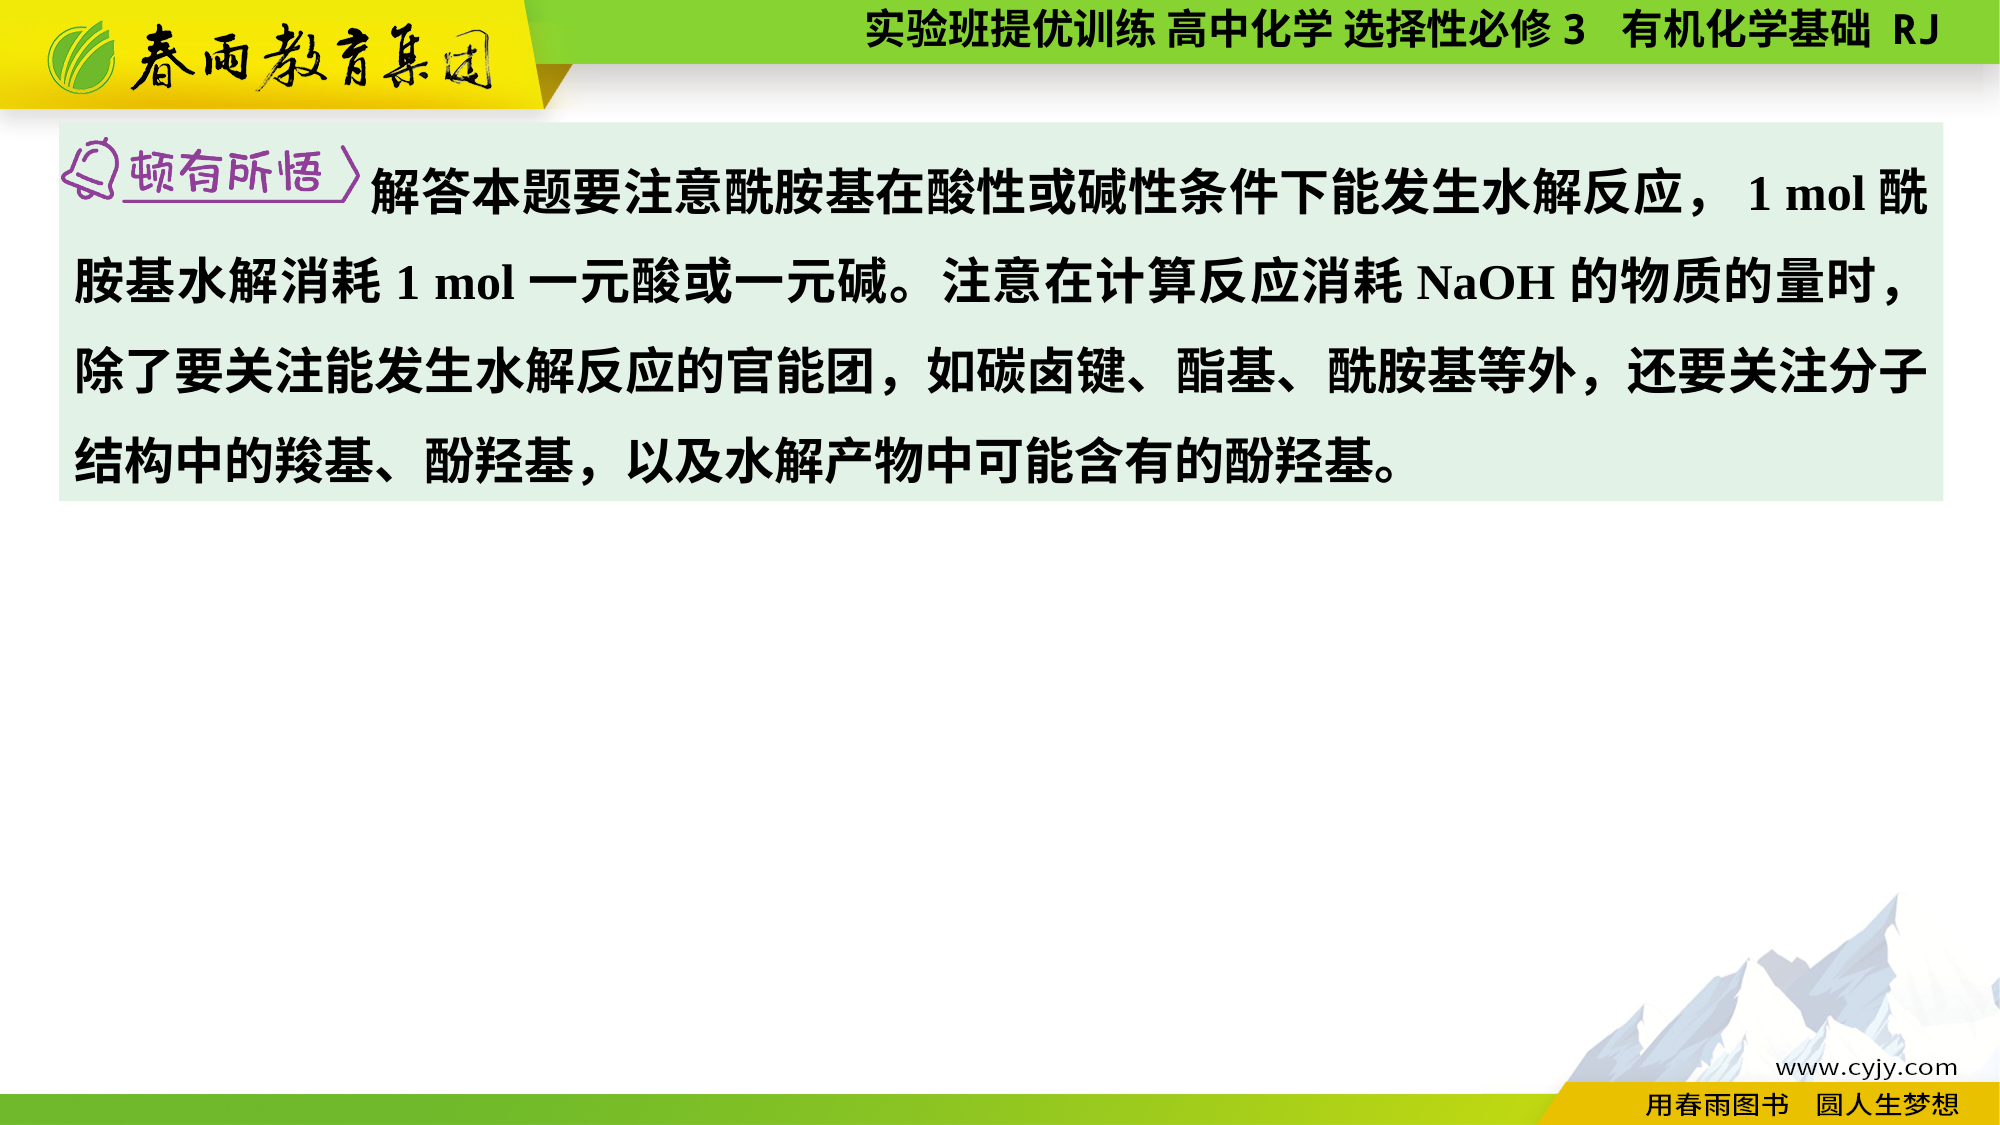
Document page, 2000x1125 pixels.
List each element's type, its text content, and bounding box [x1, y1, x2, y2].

list 解答本题要注意酰胺基在酸性或碱性条件下能发生水解反应，1 mol酰胺基水解消耗1 mol一元酸或一元碱。注意在计算反应消耗NaOH的物质的量时，除了要关注能发生水解反应的官能团，如碳卤键、酯基、酰胺基等外，还要关注分子结构中的羧基、酚羟基，以及水解产物中可能含有的酚羟基。 [59, 122, 1944, 502]
picture [0, 0, 2000, 1125]
